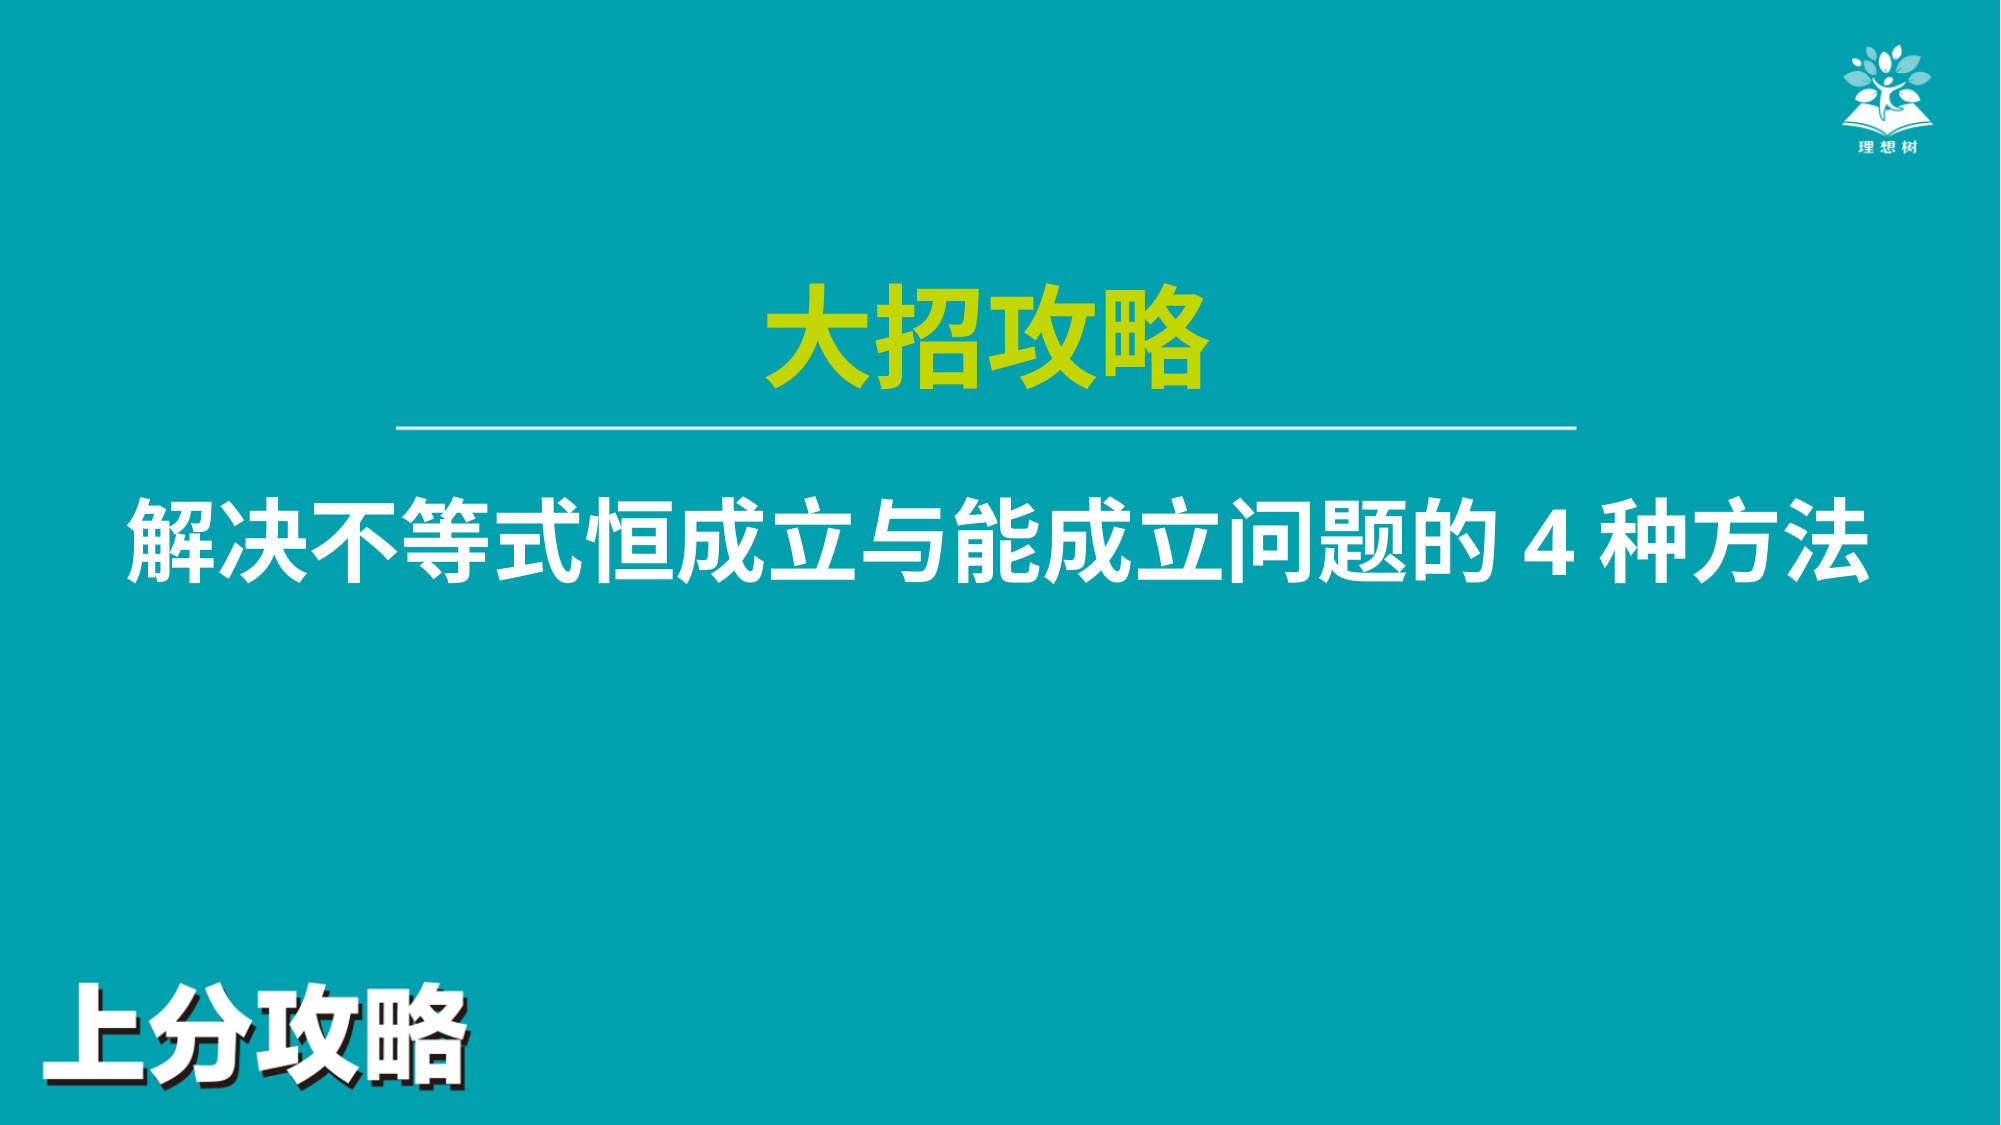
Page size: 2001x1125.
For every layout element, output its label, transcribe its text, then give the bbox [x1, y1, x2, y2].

text_box 解决不等式恒成立与能成立问题的4种方法 [0, 472, 2000, 603]
picture [0, 0, 2000, 472]
picture [0, 603, 2000, 1125]
text_box 大招攻略 [395, 253, 1577, 413]
